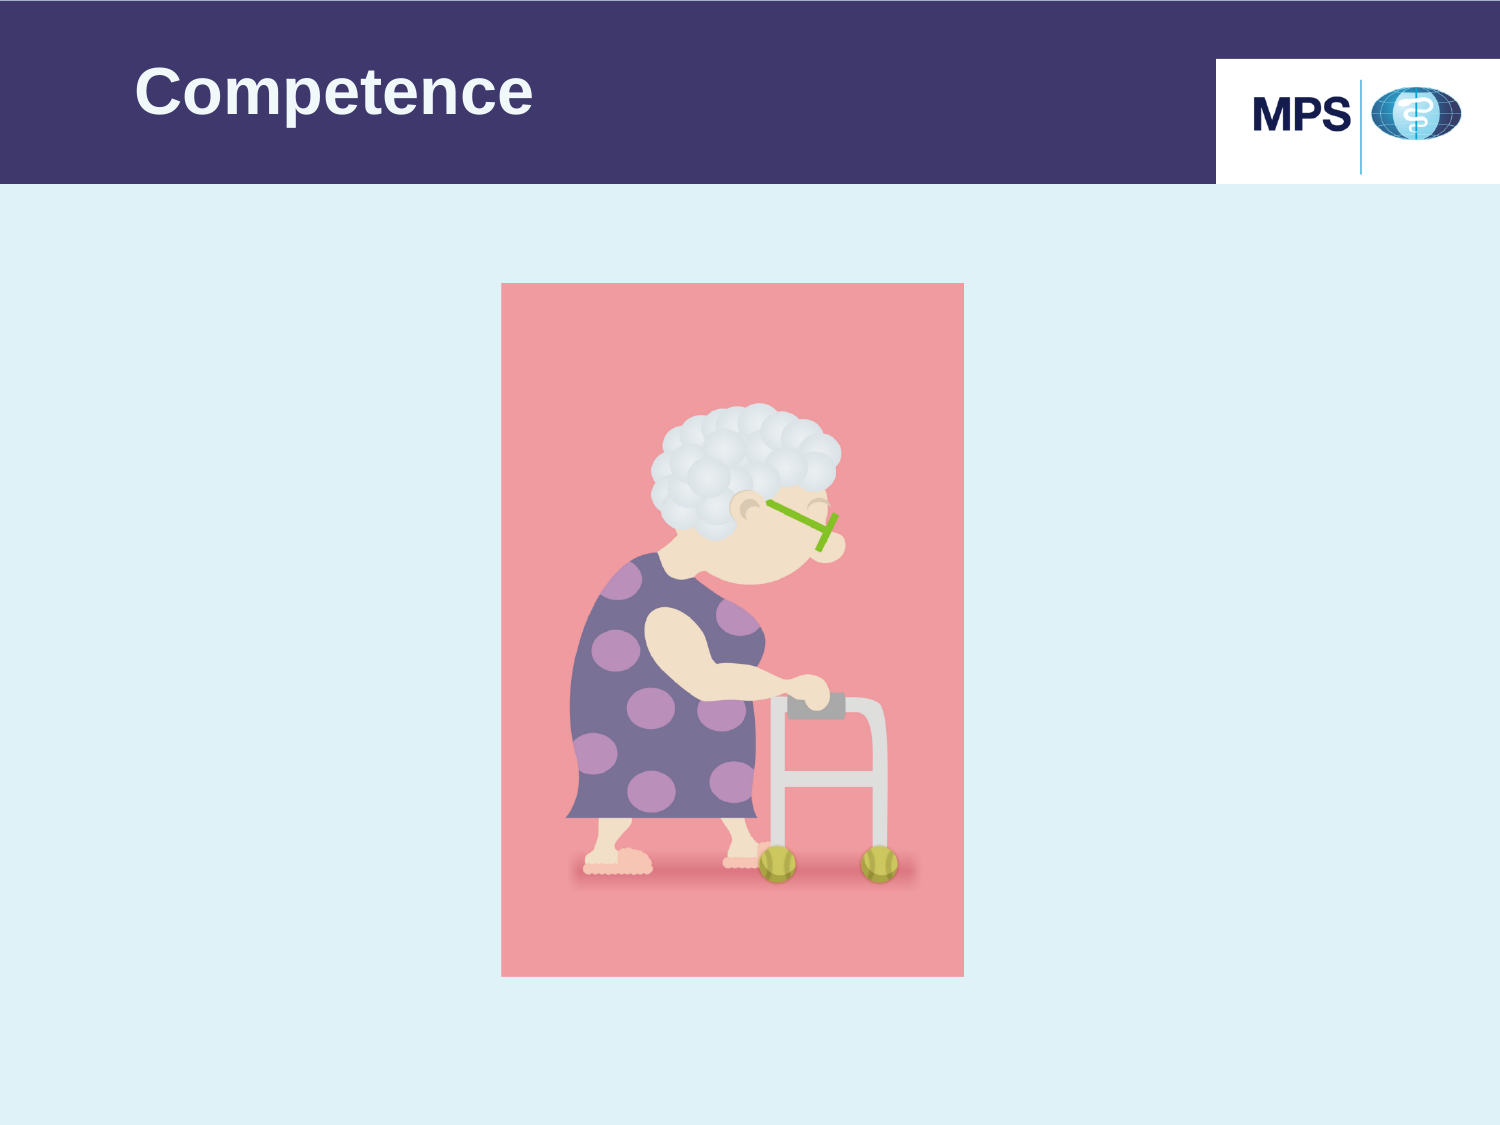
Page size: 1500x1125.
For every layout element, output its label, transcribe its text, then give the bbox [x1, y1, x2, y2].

title Competence [119, 10, 1194, 165]
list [501, 283, 964, 977]
picture [1221, 64, 1494, 196]
